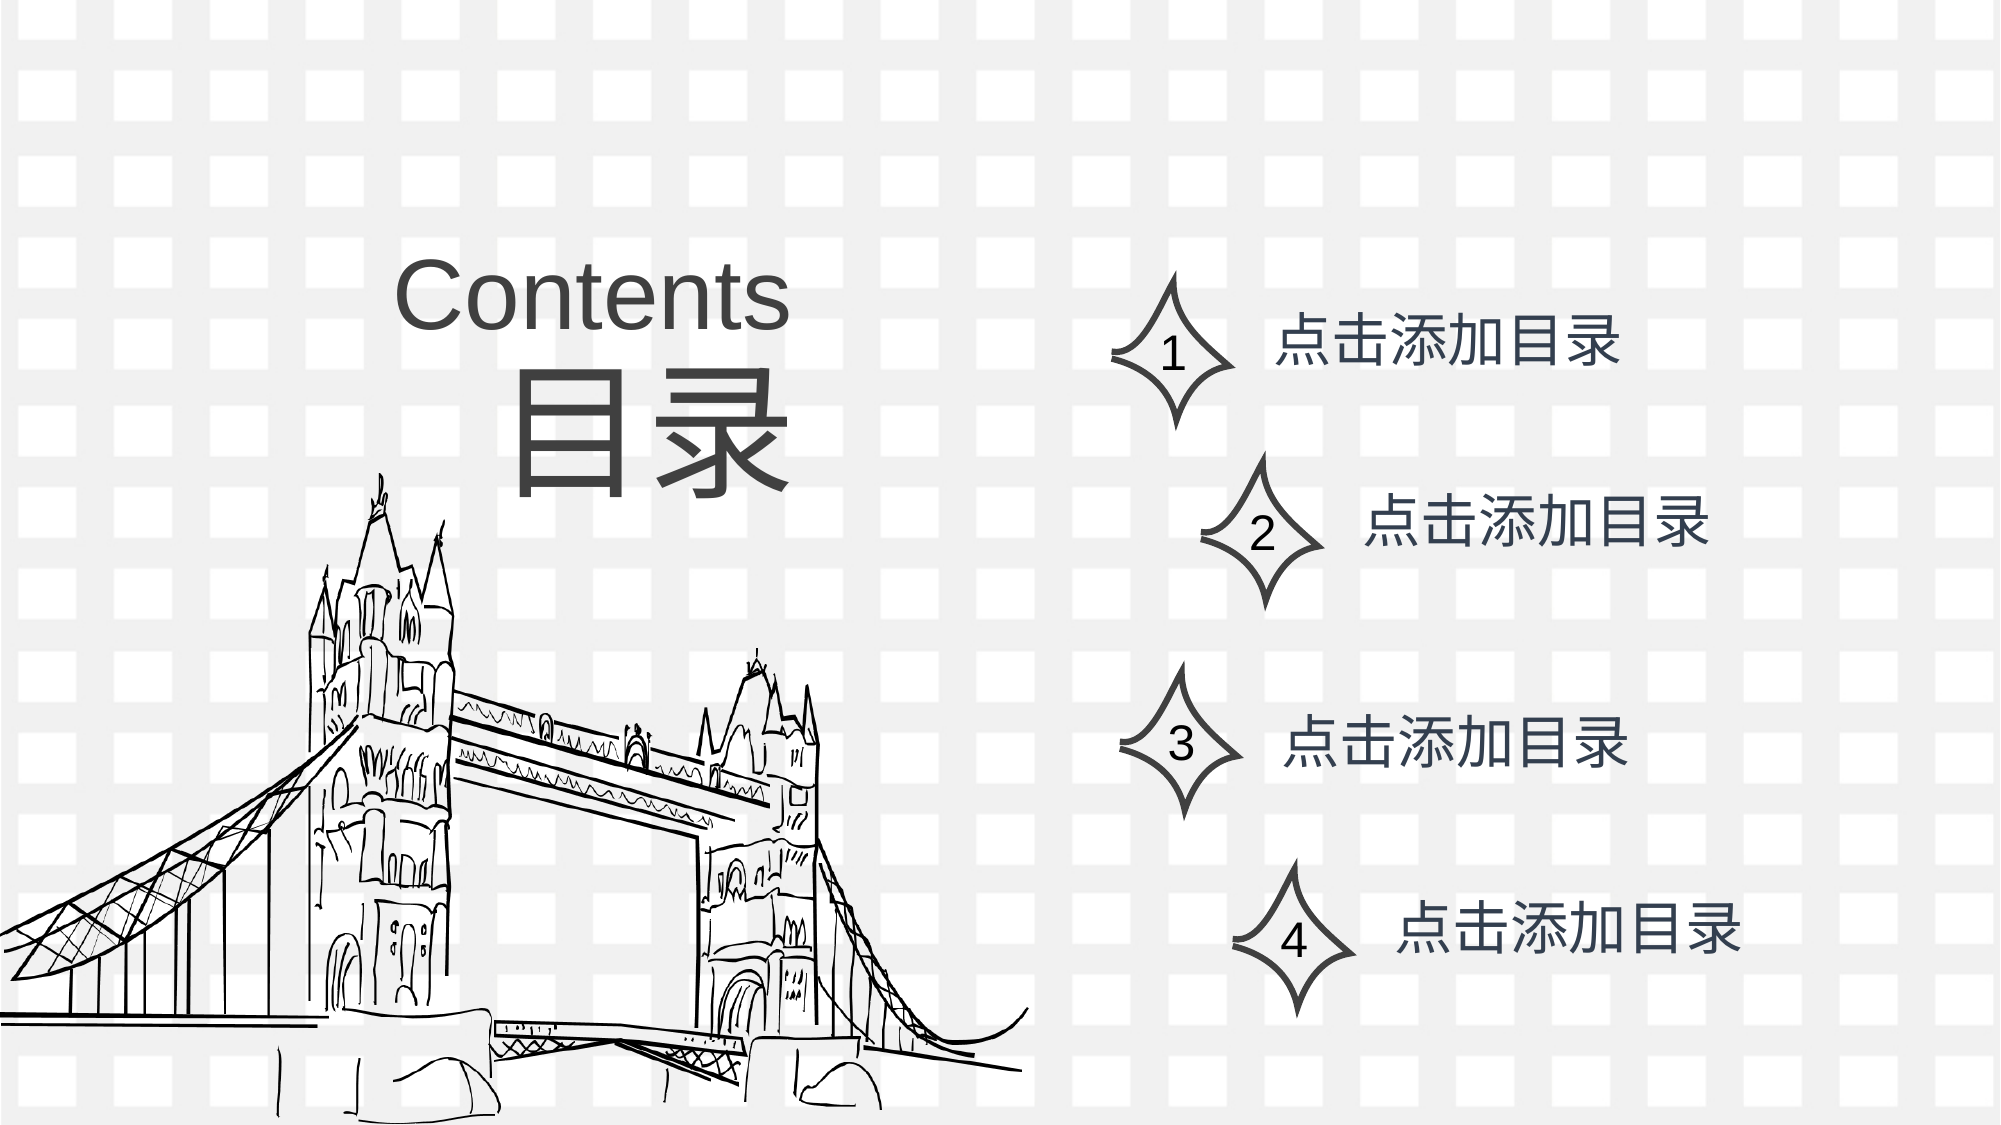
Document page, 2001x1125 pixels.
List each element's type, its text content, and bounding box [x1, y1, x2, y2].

text_box 点击添加目录 [1347, 476, 1727, 562]
text_box 点击添加目录 [1258, 295, 1638, 381]
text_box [1200, 462, 1319, 601]
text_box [1232, 869, 1350, 1008]
picture [0, 0, 2000, 1125]
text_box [1111, 281, 1229, 420]
text_box 点击添加目录 [1379, 883, 1759, 969]
text_box Contents [377, 222, 807, 357]
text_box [1119, 671, 1238, 811]
text_box 点击添加目录 [1266, 698, 1646, 783]
text_box 目录 [480, 329, 811, 473]
